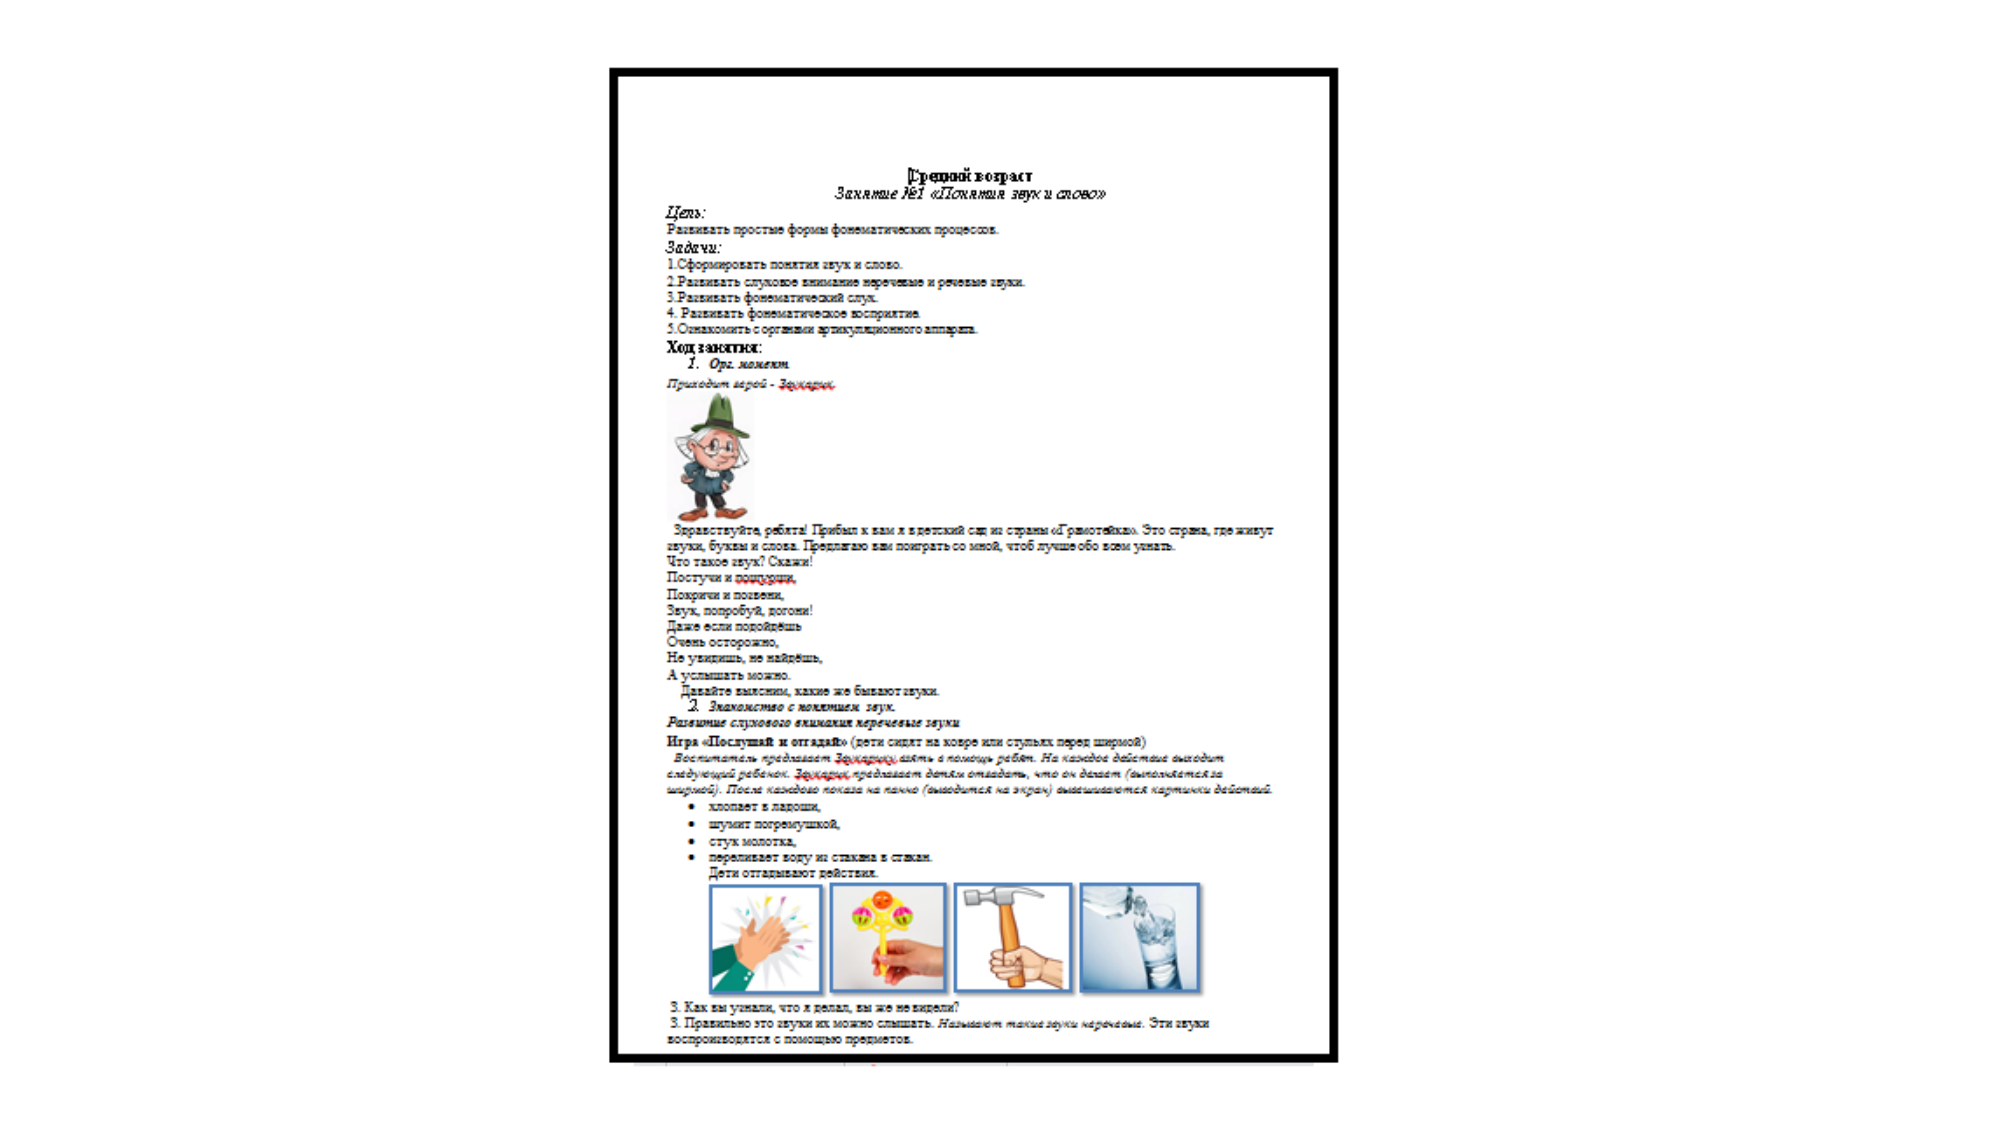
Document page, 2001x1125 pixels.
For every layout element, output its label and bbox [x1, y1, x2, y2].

picture [587, 42, 1363, 1091]
